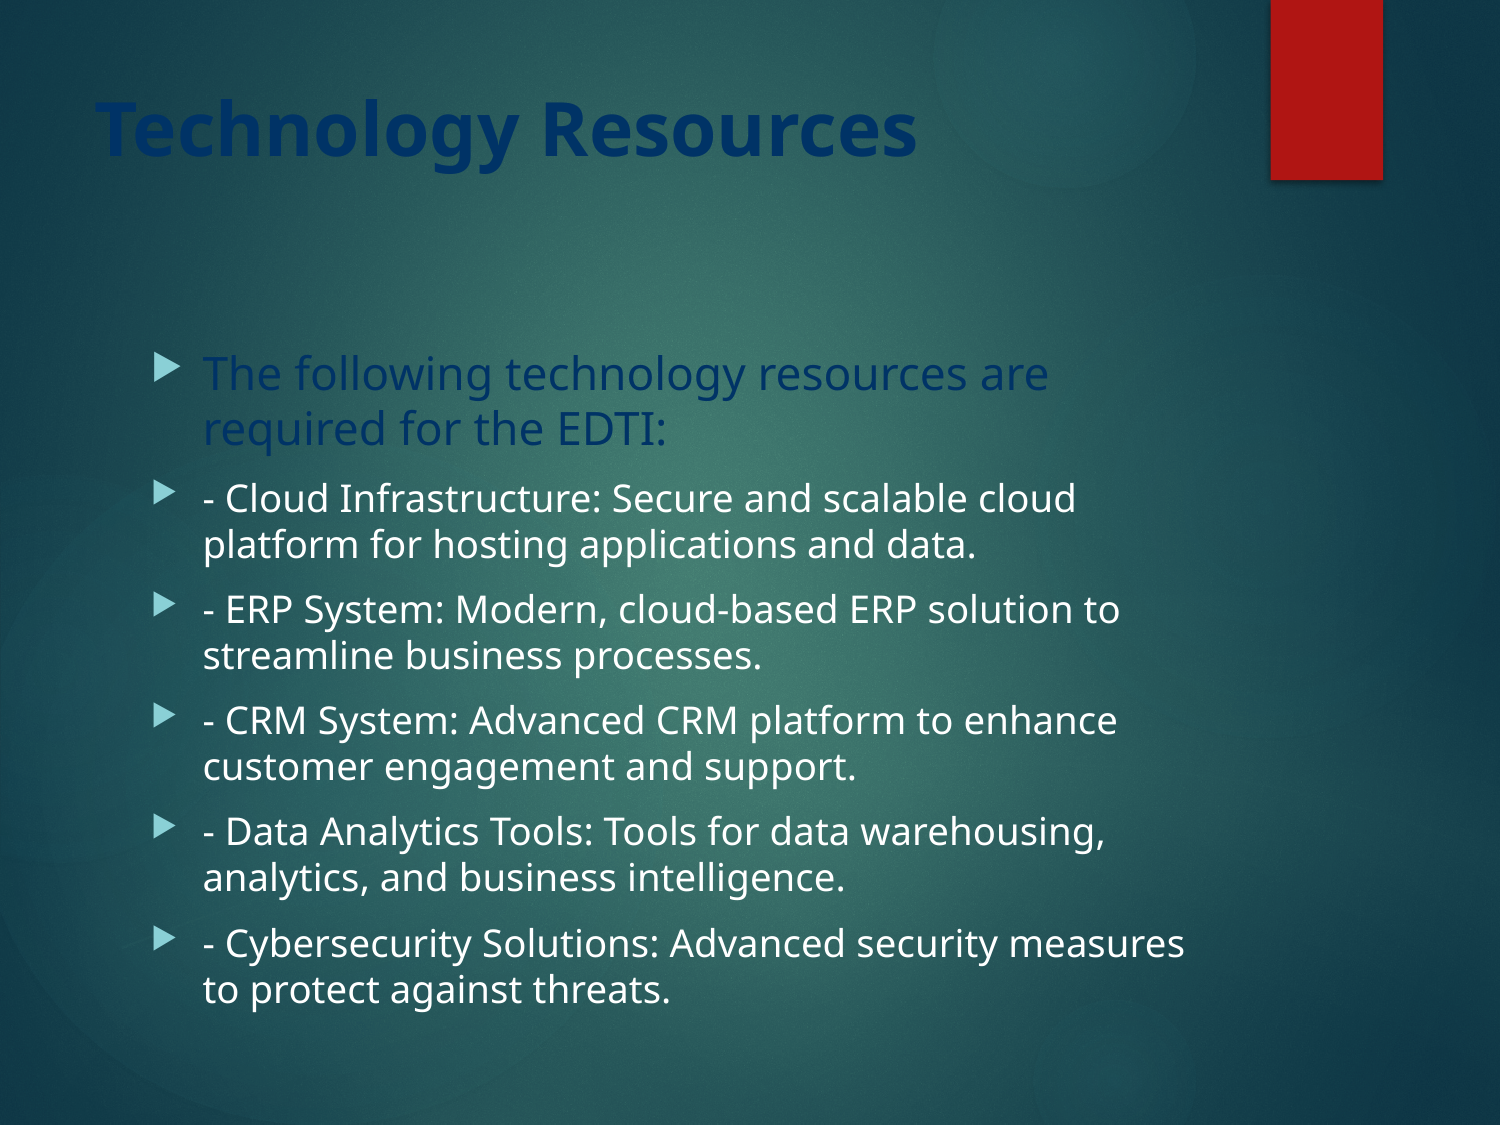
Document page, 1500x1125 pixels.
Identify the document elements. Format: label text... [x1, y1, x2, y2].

list The following technology resources are required for the EDTI: - Cloud Infrastructure: Secure and scalable cloud platform for hosting applications and data. - ERP System: Modern, cloud-based ERP solution to streamline business processes. - CRM System: Advanced CRM platform to enhance customer engagement and support. - Data Analytics Tools: Tools for data warehousing, analytics, and business intelligence. - Cybersecurity Solutions: Advanced security measures to protect against threats. [135, 336, 1237, 1025]
title Technology Resources [79, 74, 1237, 304]
